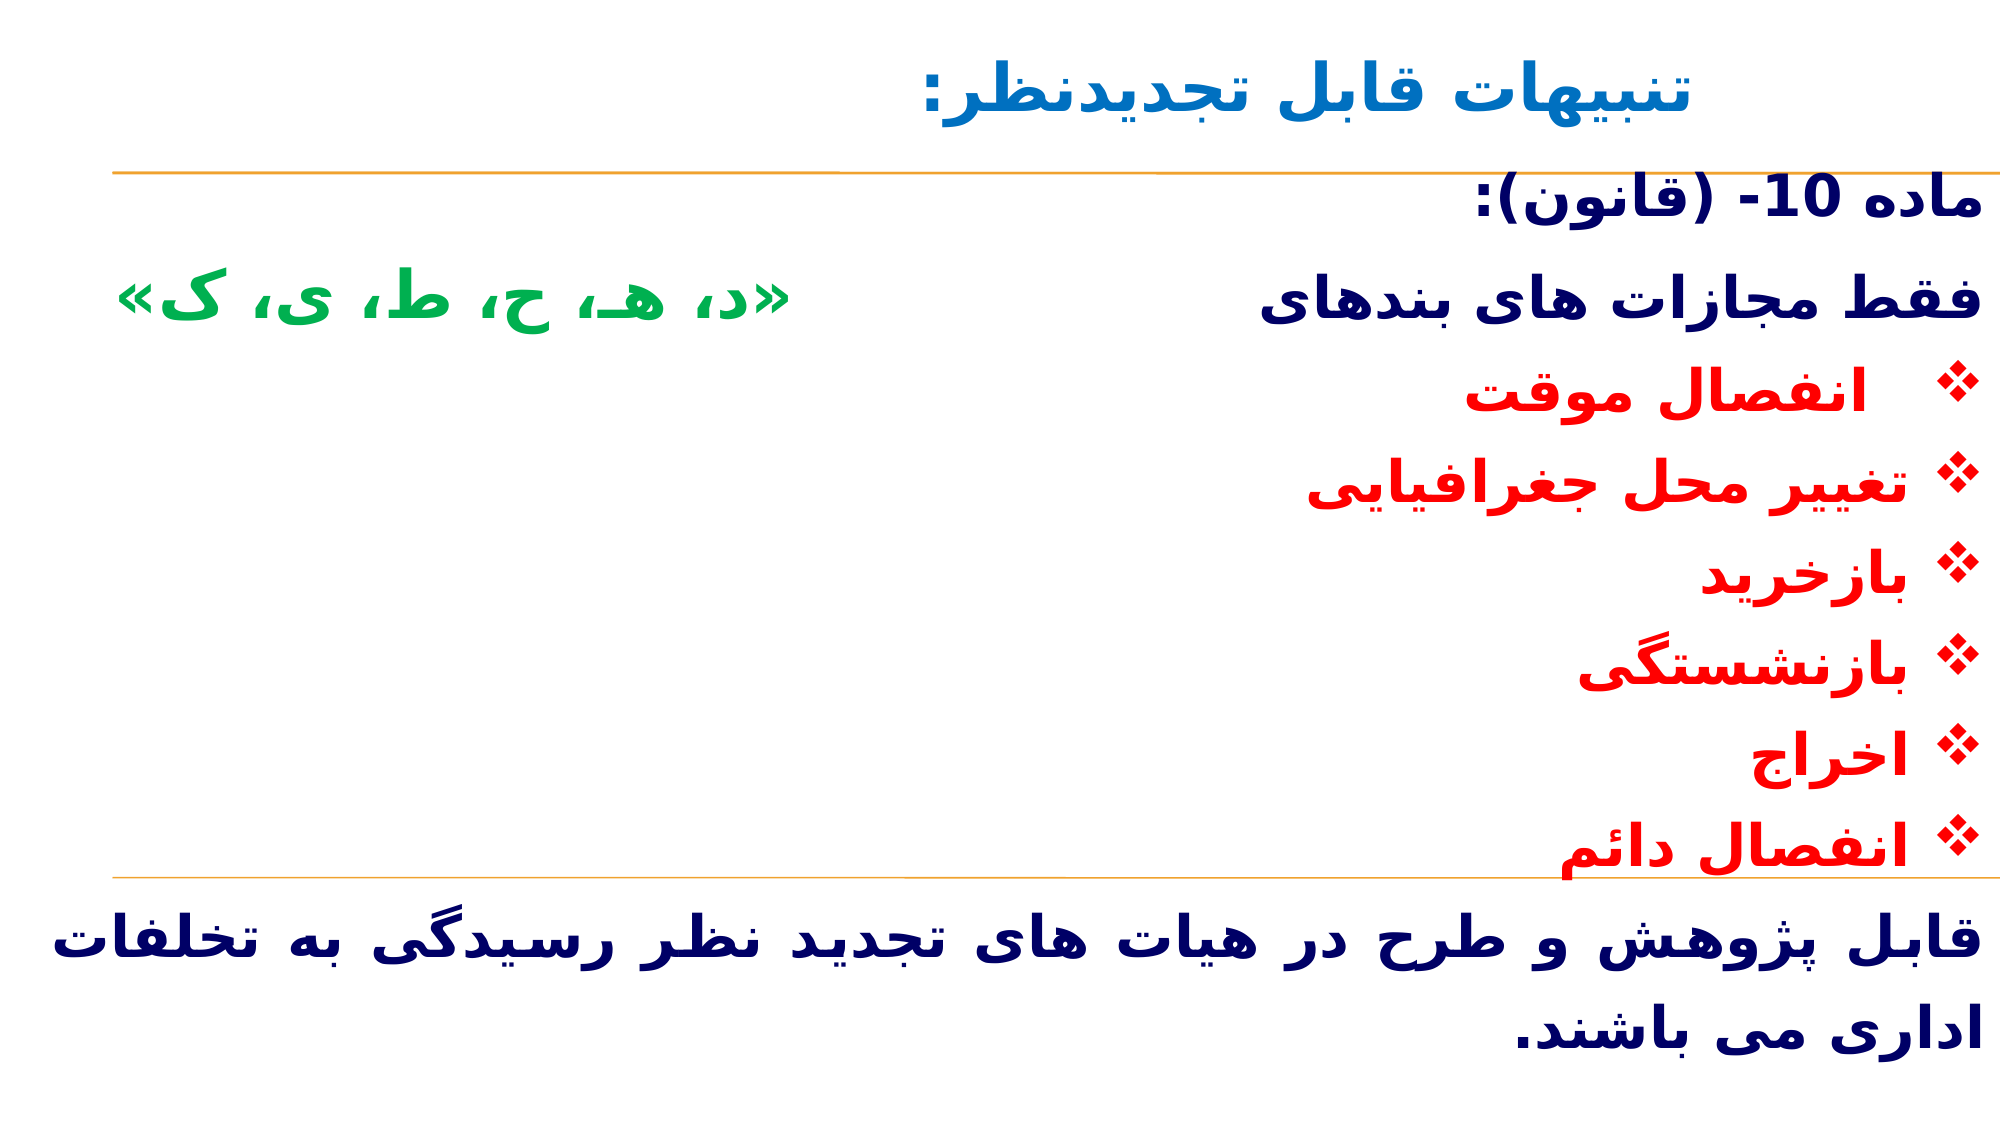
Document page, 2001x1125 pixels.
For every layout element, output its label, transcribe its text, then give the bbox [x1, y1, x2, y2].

text_box ‌ماده 10- (قانون): فقط مجازات های بندهای «د، هـ، ح، ط، ی، ک» انفصال موقت تغییر محل جغرافیایی بازخرید بازنشستگی اخراج انفصال دائم قابل پژوهش و طرح در هیات های تجدید نظر رسیدگی به تخلفات اداری می باشند. [31, 194, 2000, 1003]
text_box تنبیهات قابل تجدیدنظر: [269, 32, 1715, 138]
